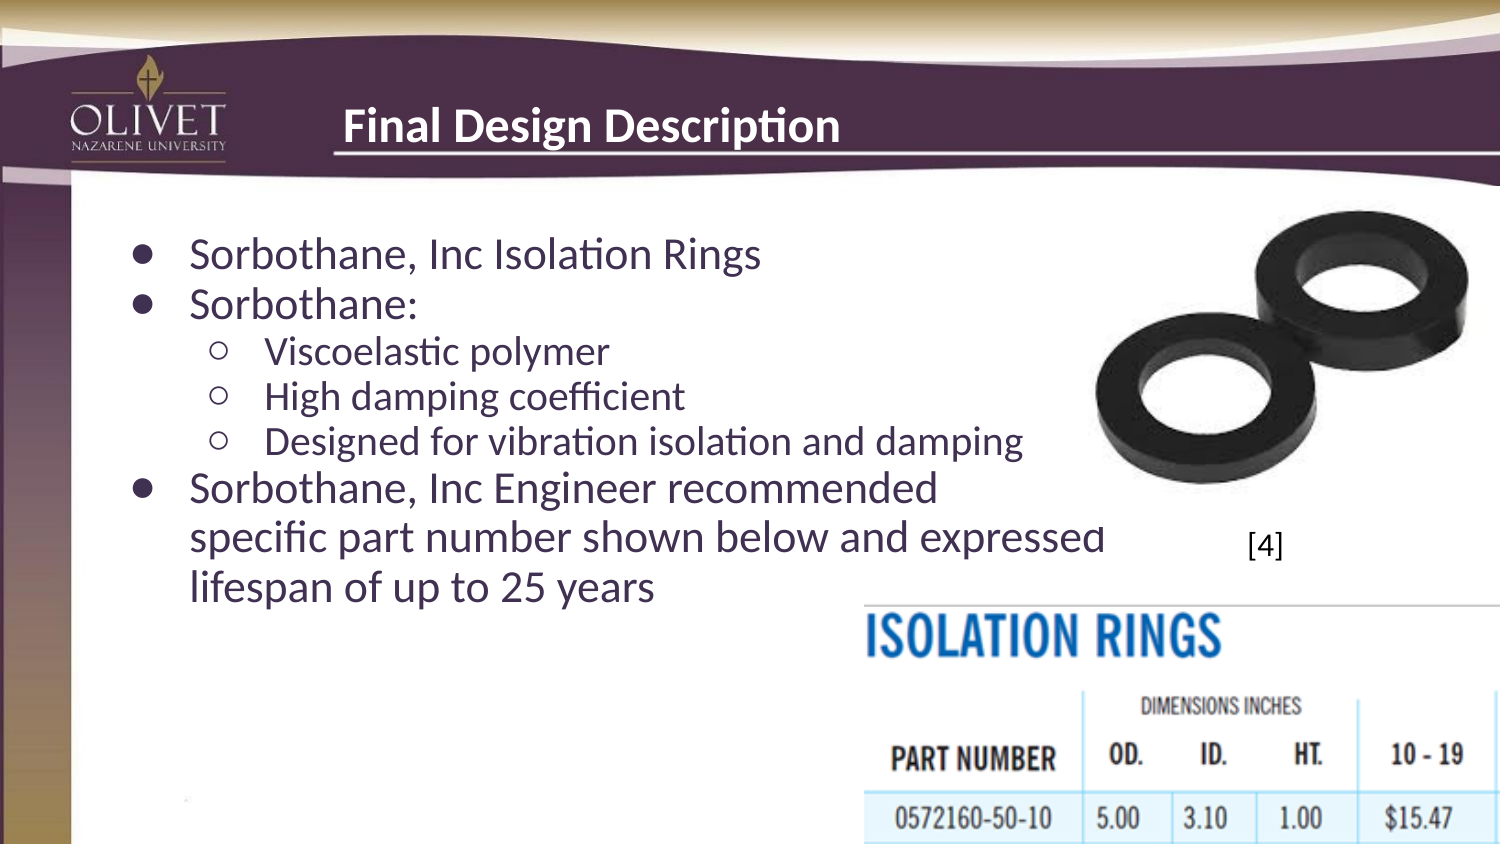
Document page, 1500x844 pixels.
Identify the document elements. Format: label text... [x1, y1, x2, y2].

title Final Design Description [331, 44, 1397, 208]
list Sorbothane, Inc Isolation Rings Sorbothane: Viscoelastic polymer High damping coefficient Designed for vibration isolation and damping Sorbothane, Inc Engineer recommended specific part number shown below and expressed lifespan of up to 25 years [103, 224, 1397, 760]
text_box [4] [1031, 507, 1500, 568]
picture [0, 0, 1500, 844]
